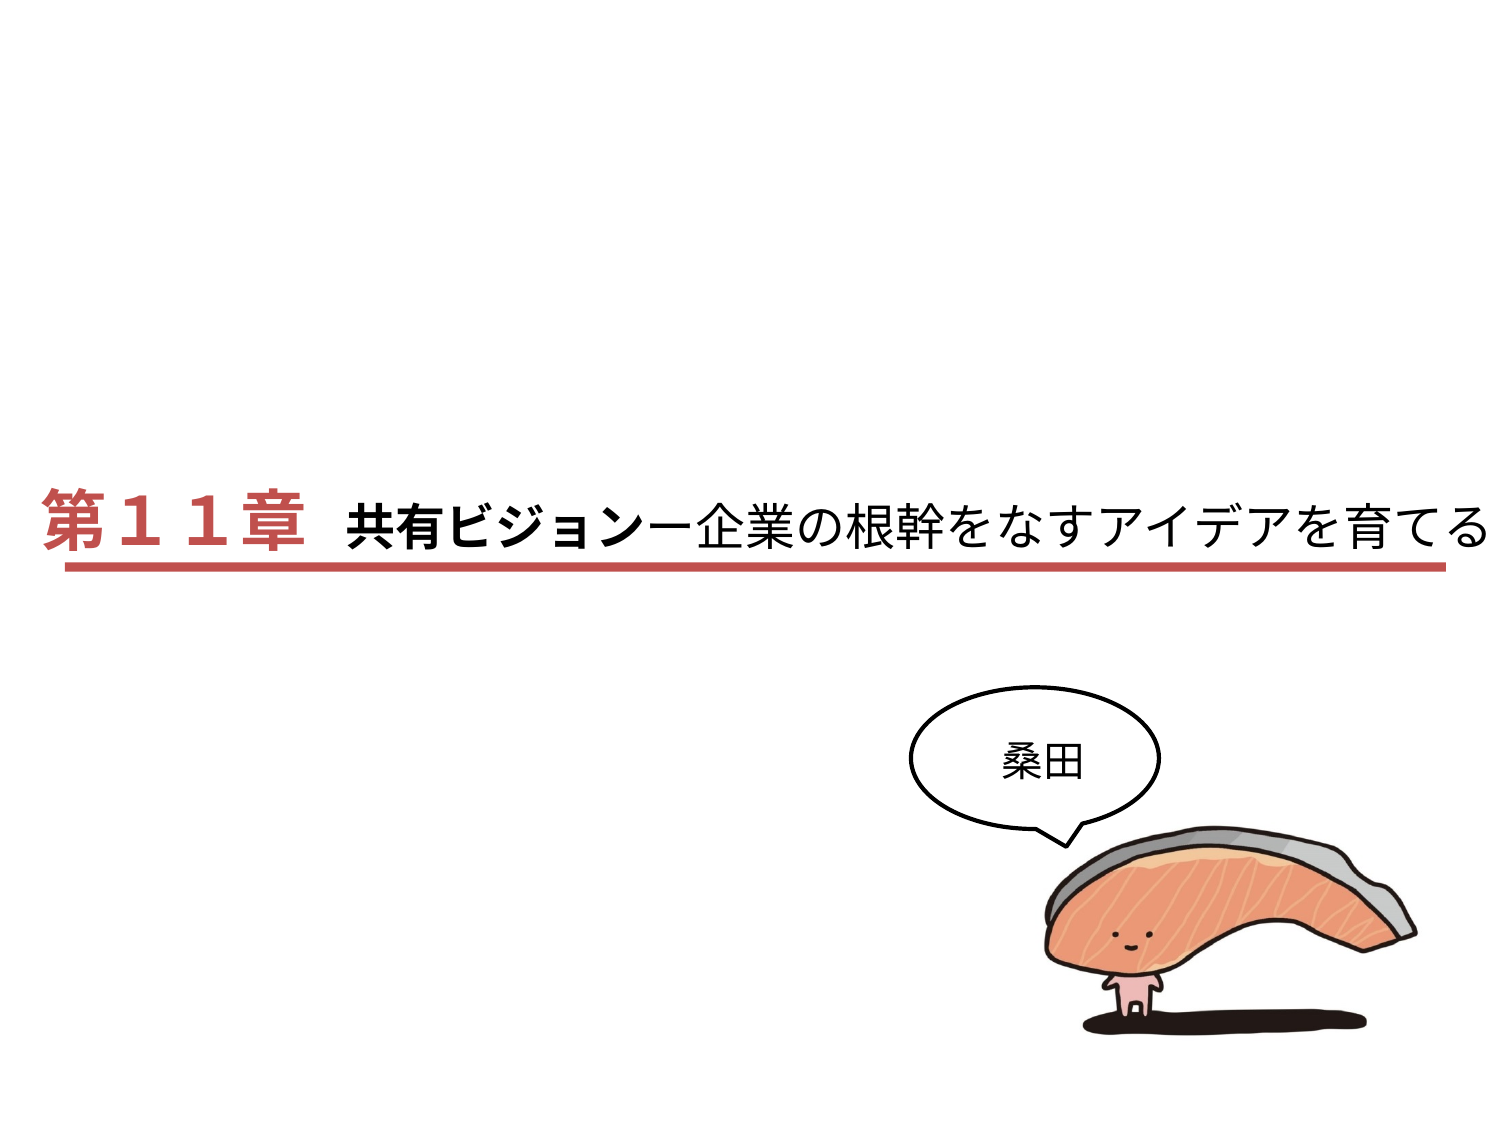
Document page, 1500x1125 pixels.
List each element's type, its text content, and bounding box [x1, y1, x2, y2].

picture [1034, 822, 1447, 1052]
text_box [63, 566, 1448, 574]
text_box [908, 685, 1162, 832]
text_box 第１１章 共有ビジョンー企業の根幹をなすアイデアを育てる [26, 471, 1500, 566]
